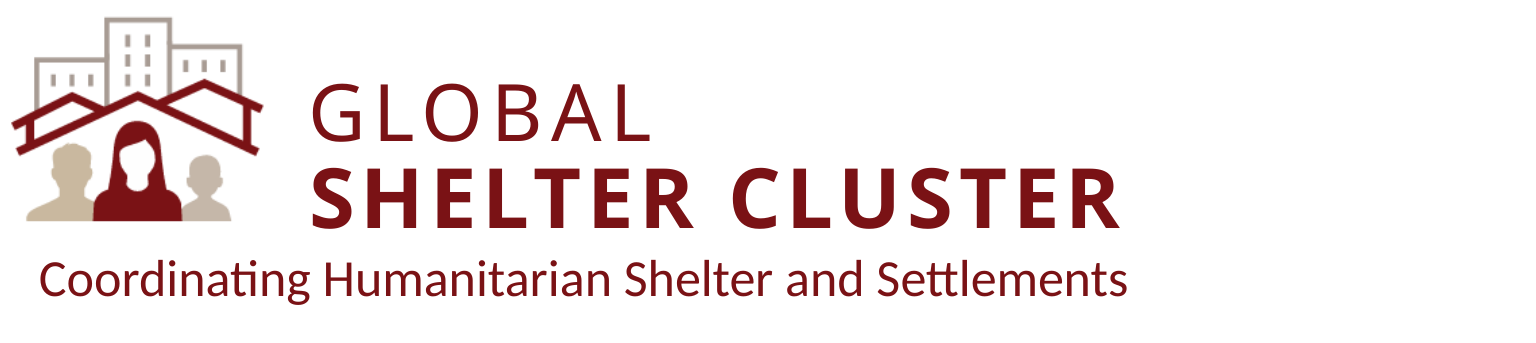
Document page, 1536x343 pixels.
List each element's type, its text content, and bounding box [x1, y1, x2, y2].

text_box SHELTER CLUSTER [294, 138, 1201, 253]
text_box Coordinating Humanitarian Shelter and Settlements [24, 236, 1144, 315]
text_box GLOBAL [293, 54, 1164, 165]
picture [2, 0, 270, 232]
